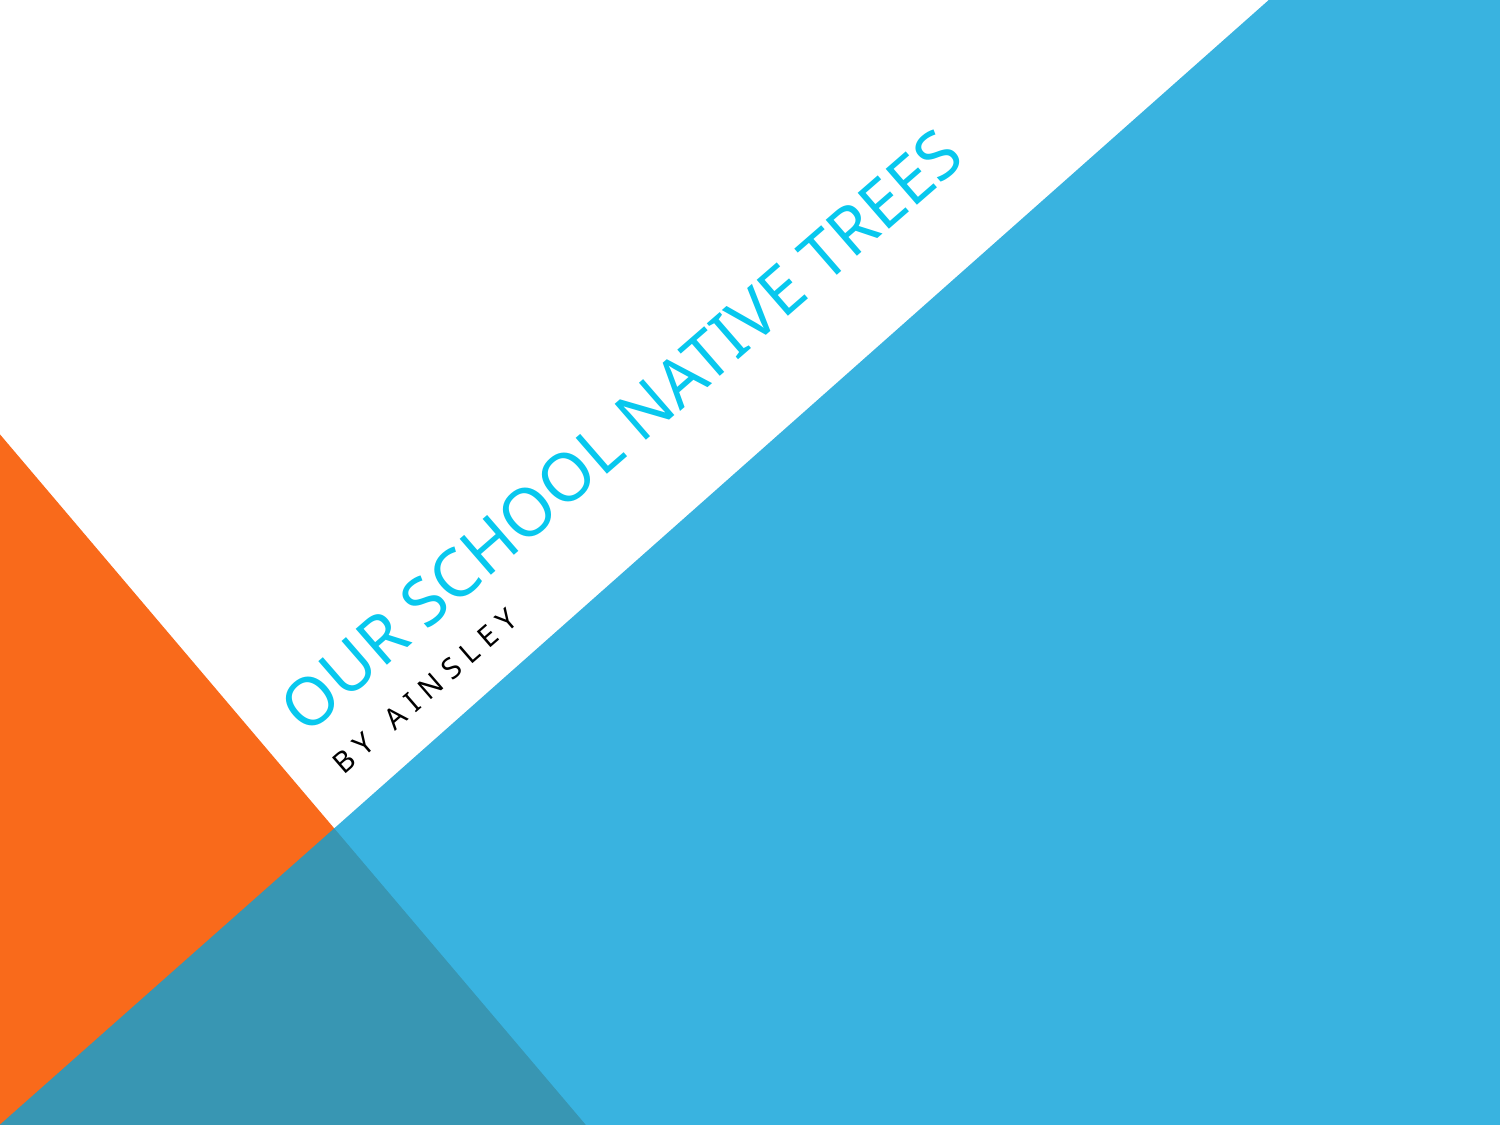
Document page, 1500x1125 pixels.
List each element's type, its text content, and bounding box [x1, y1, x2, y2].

subtitle By Ainsley [312, 61, 1154, 804]
title Our School Native trees [174, 0, 1004, 757]
